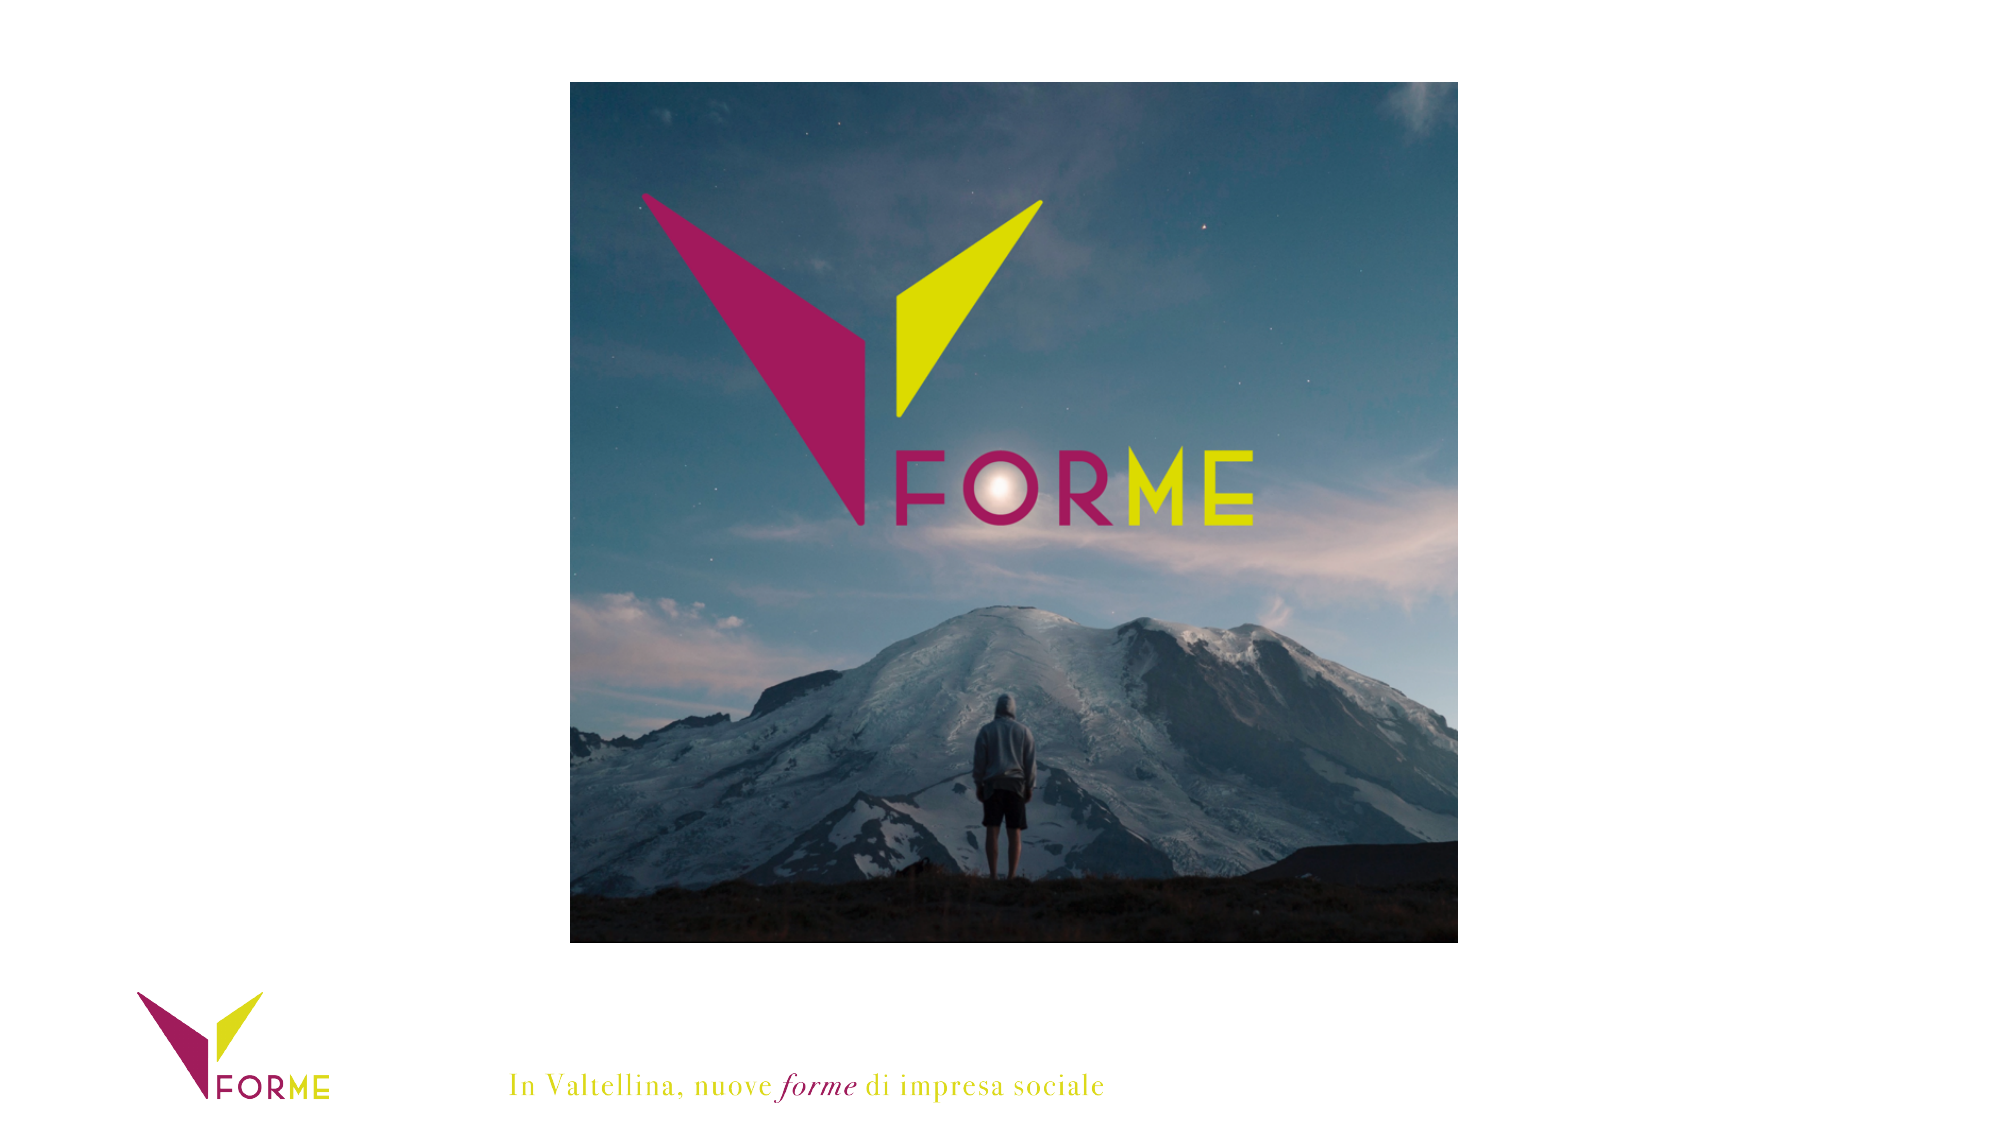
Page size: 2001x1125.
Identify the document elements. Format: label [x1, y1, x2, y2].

list [570, 82, 1458, 943]
picture [137, 992, 1103, 1103]
